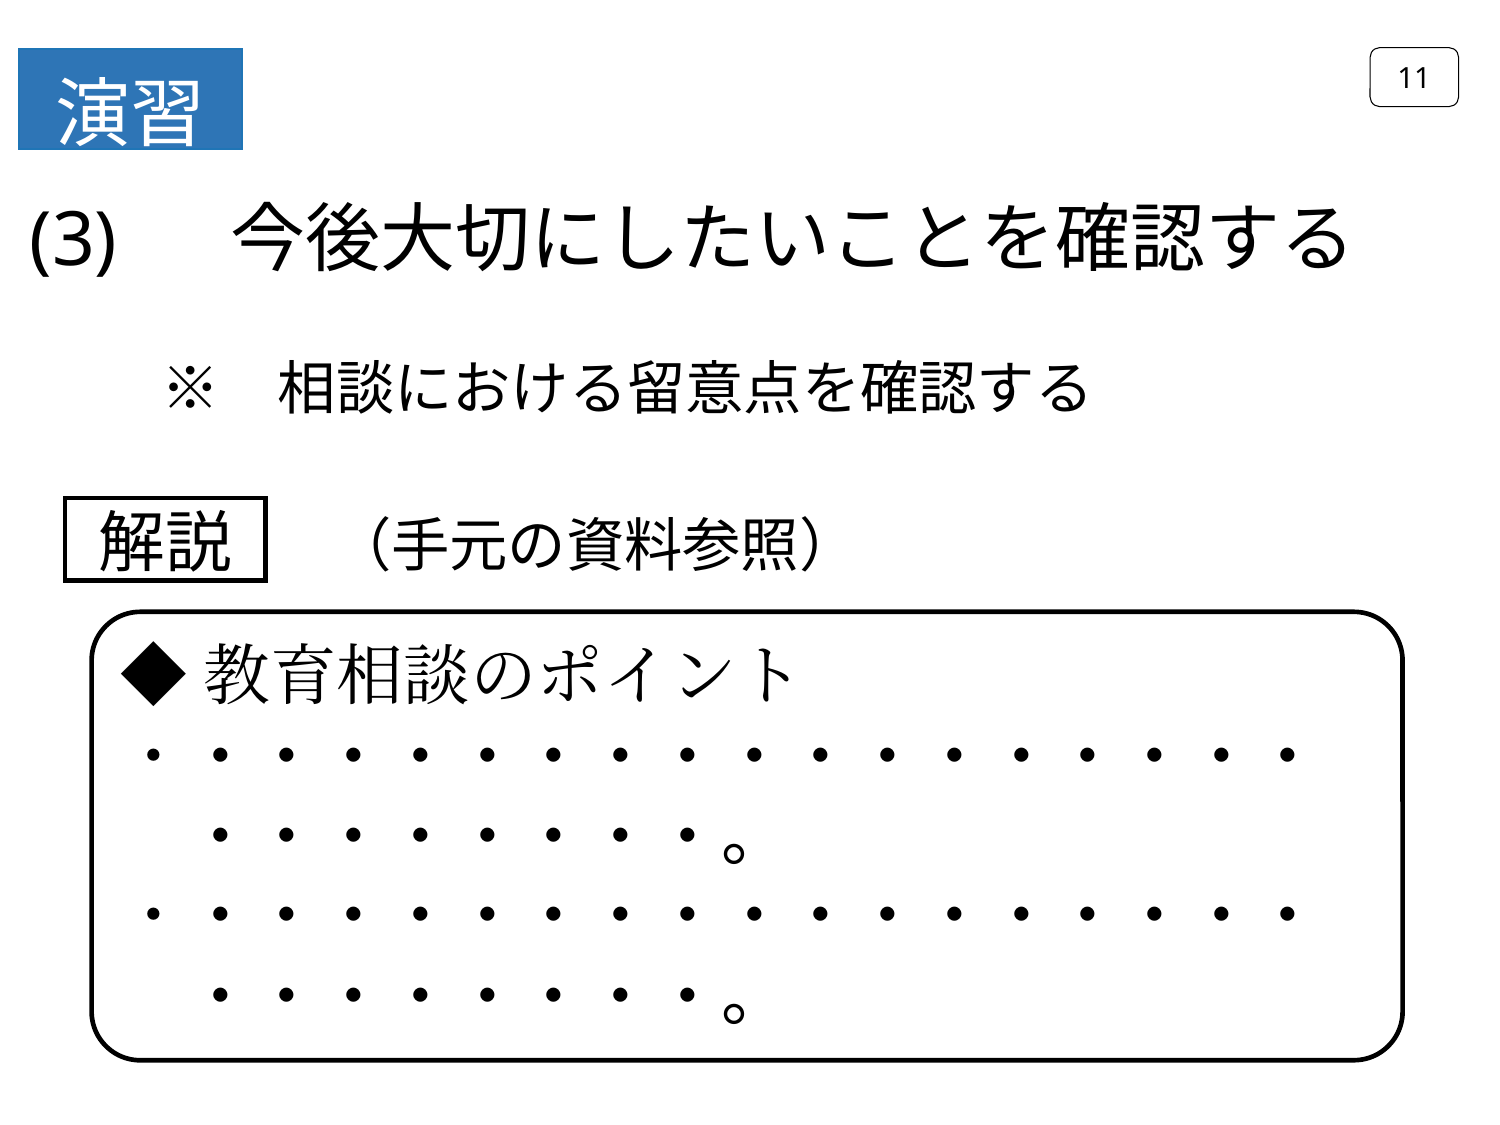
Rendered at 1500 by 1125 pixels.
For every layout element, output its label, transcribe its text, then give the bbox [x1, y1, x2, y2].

text_box 演習 [18, 48, 243, 150]
text_box 11 [1368, 46, 1460, 108]
text_box (3) 今後大切にしたいことを確認する [14, 183, 1456, 288]
text_box （手元の資料参照） [318, 501, 886, 586]
text_box 解説 [64, 497, 267, 582]
text_box ◆教育相談のポイント ・・・・・・・・・・・・・・・・・・ ・・・・・・・・。 ・・・・・・・・・・・・・・・・・・ ・・・・・・・・。 [90, 610, 1404, 1062]
text_box ※ 相談における留意点を確認する [88, 343, 1379, 429]
